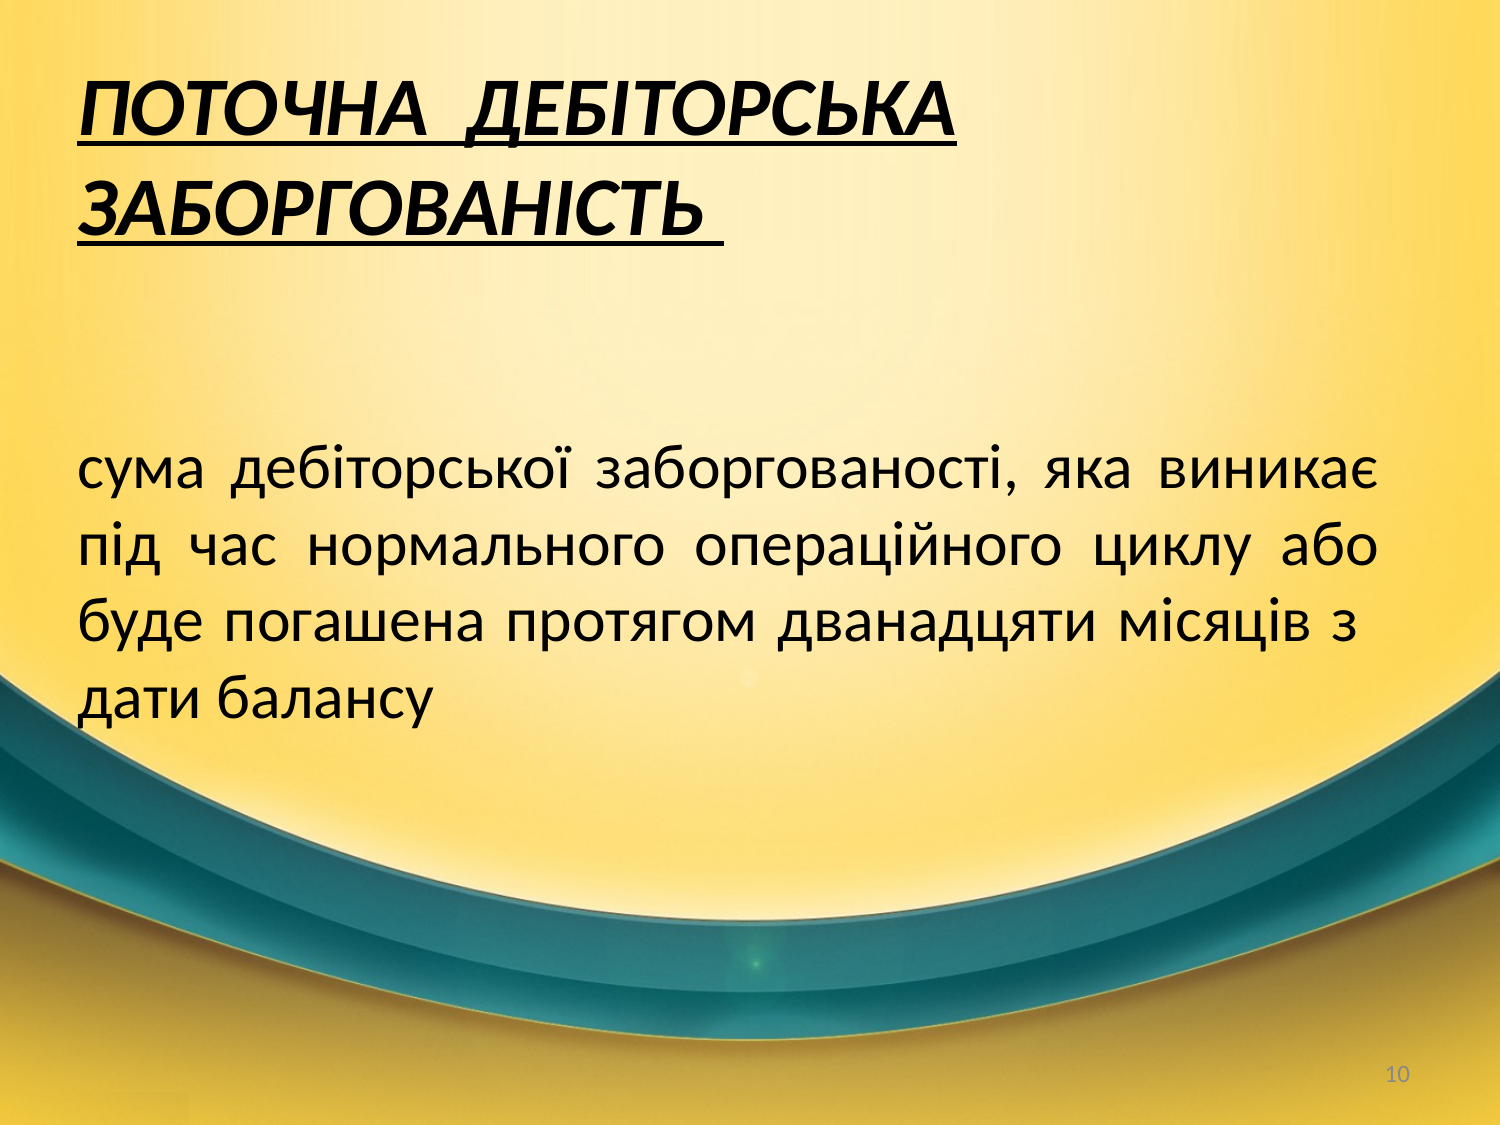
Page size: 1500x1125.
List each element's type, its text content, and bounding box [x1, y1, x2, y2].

list сума дебіторської заборгованості, яка виникає під час нормального операційного циклу або буде погашена протягом дванадцяти місяців з дати балансу [62, 363, 1395, 739]
title Поточна дебіторська заборгованість [62, 44, 1250, 268]
picture [0, 0, 1500, 1125]
slide_number 10 [1074, 1042, 1425, 1103]
